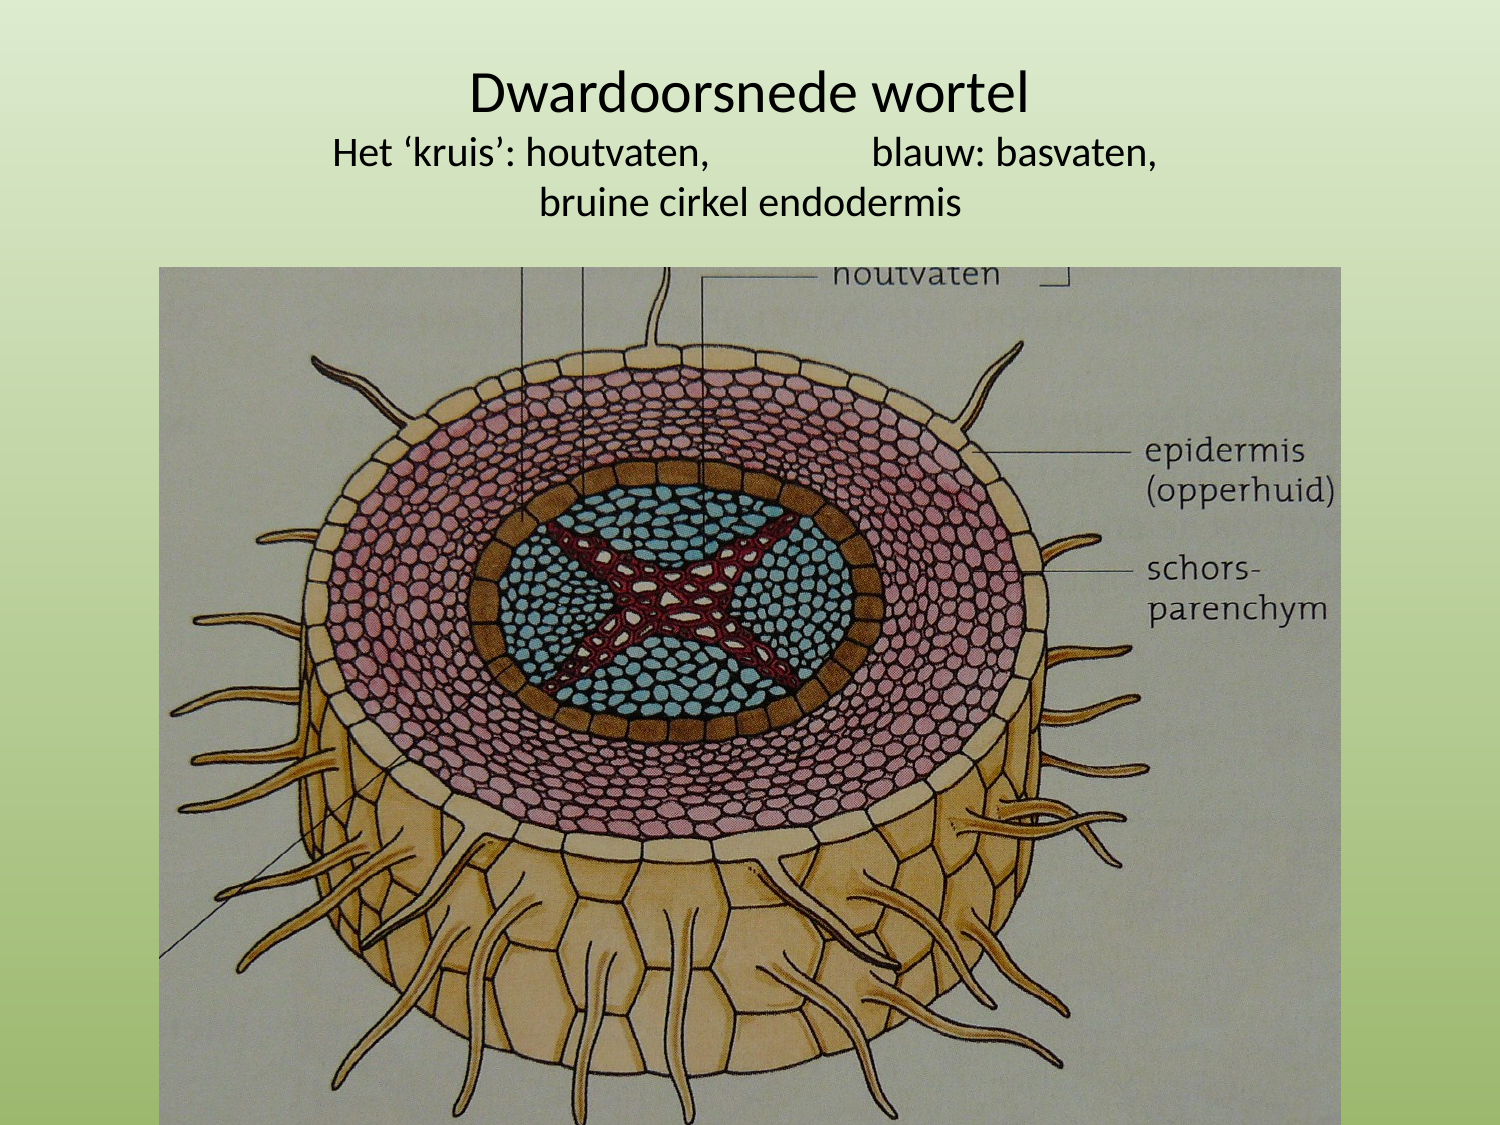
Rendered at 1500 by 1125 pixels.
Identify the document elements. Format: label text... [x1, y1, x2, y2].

title Dwardoorsnede wortel Het ‘kruis’: houtvaten, blauw: basvaten, bruine cirkel endodermis [75, 45, 1425, 233]
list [159, 266, 1341, 1125]
